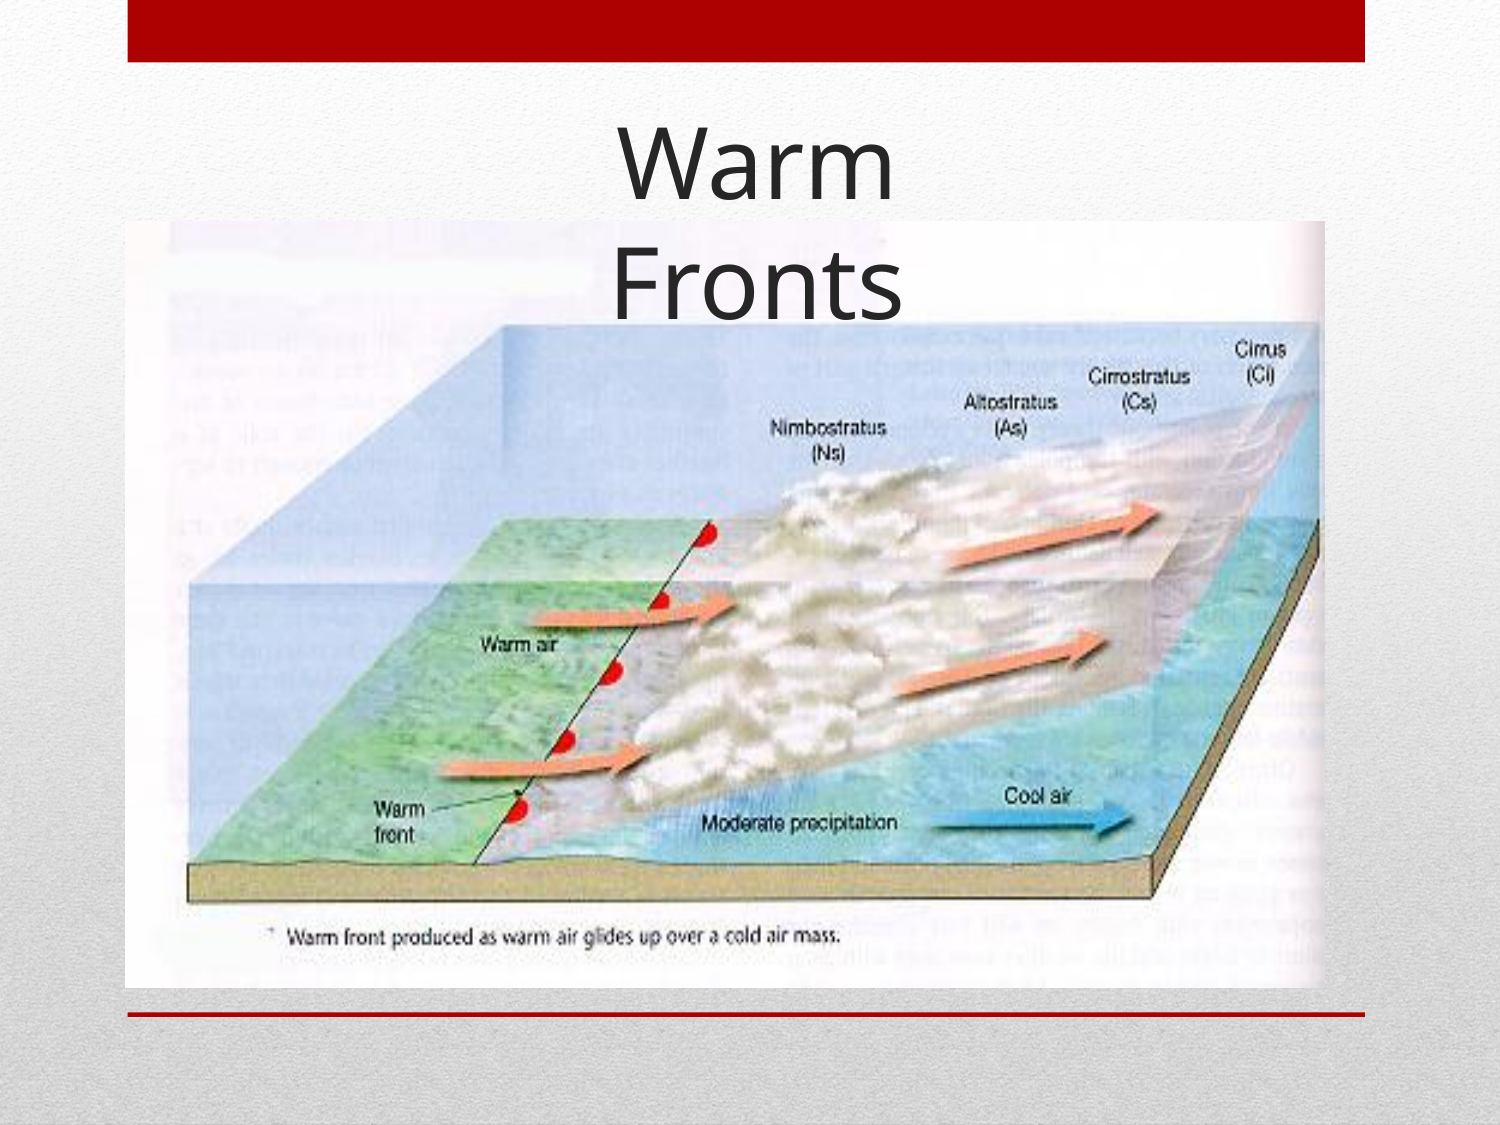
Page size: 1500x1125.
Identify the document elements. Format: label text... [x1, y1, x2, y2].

picture [124, 220, 1326, 989]
text_box Warm Fronts [462, 92, 1053, 220]
